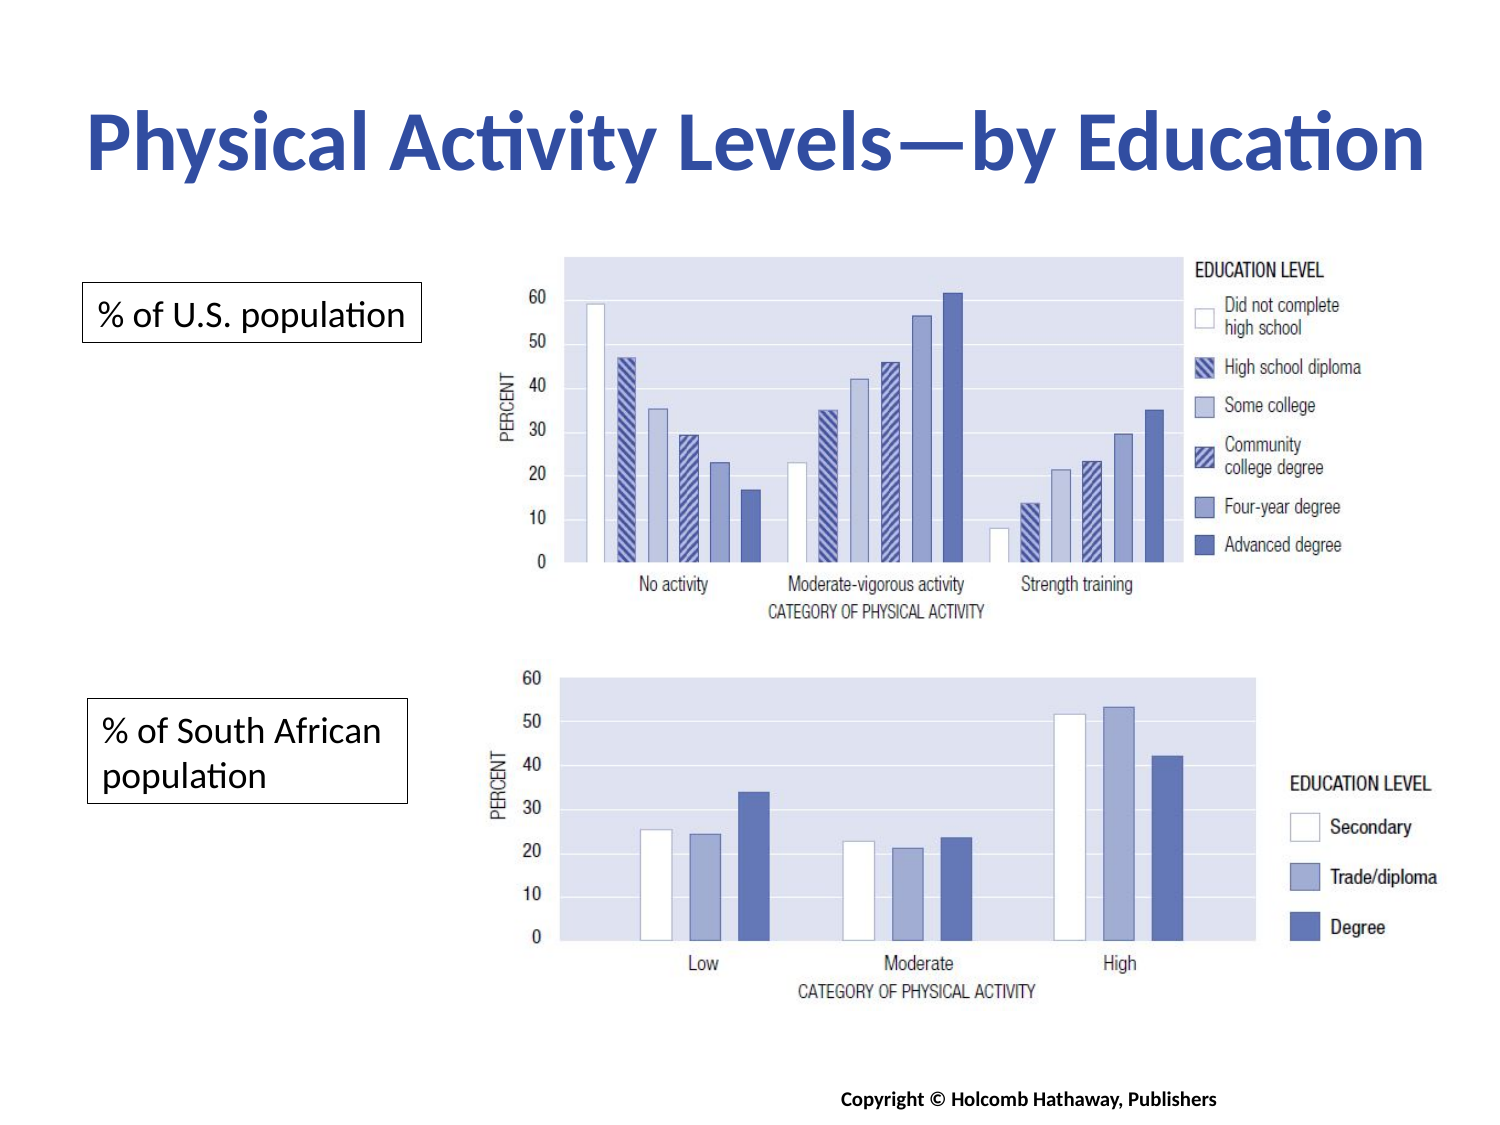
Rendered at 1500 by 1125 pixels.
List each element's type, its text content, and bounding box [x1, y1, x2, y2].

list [433, 238, 1388, 634]
text_box % of South African population [87, 698, 408, 803]
title Physical Activity Levels—by Education [72, 42, 1456, 230]
footer Copyright © Holcomb Hathaway, Publishers [718, 1072, 1237, 1118]
text_box % of U.S. population [82, 282, 422, 343]
picture [417, 659, 1472, 1012]
